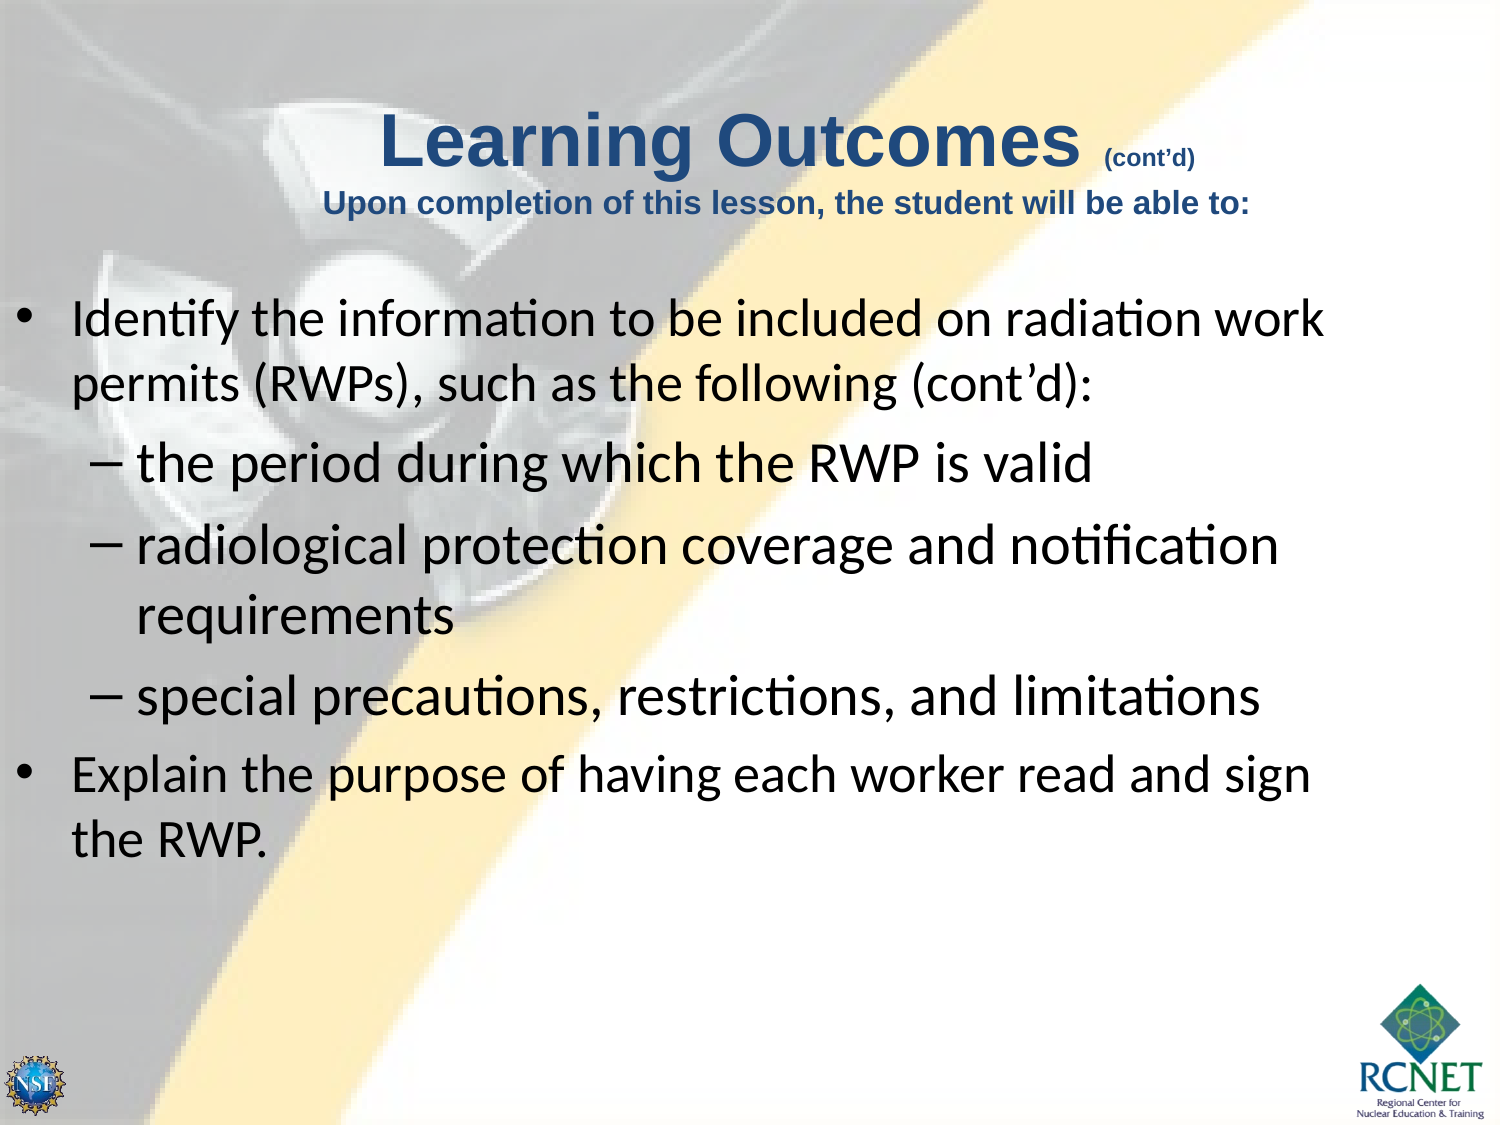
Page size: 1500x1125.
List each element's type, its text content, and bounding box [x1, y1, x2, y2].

list Identify the information to be included on radiation work permits (RWPs), such as the following (cont’d): the period during which the RWP is valid radiological protection coverage and notification requirements special precautions, restrictions, and limitations Explain the purpose of having each worker read and sign the RWP. [0, 275, 1350, 1013]
picture [1332, 977, 1500, 1125]
picture [0, 1056, 75, 1116]
text_box Learning Outcomes (cont’d) Upon completion of this lesson, the student will be able to: [200, 62, 1375, 250]
